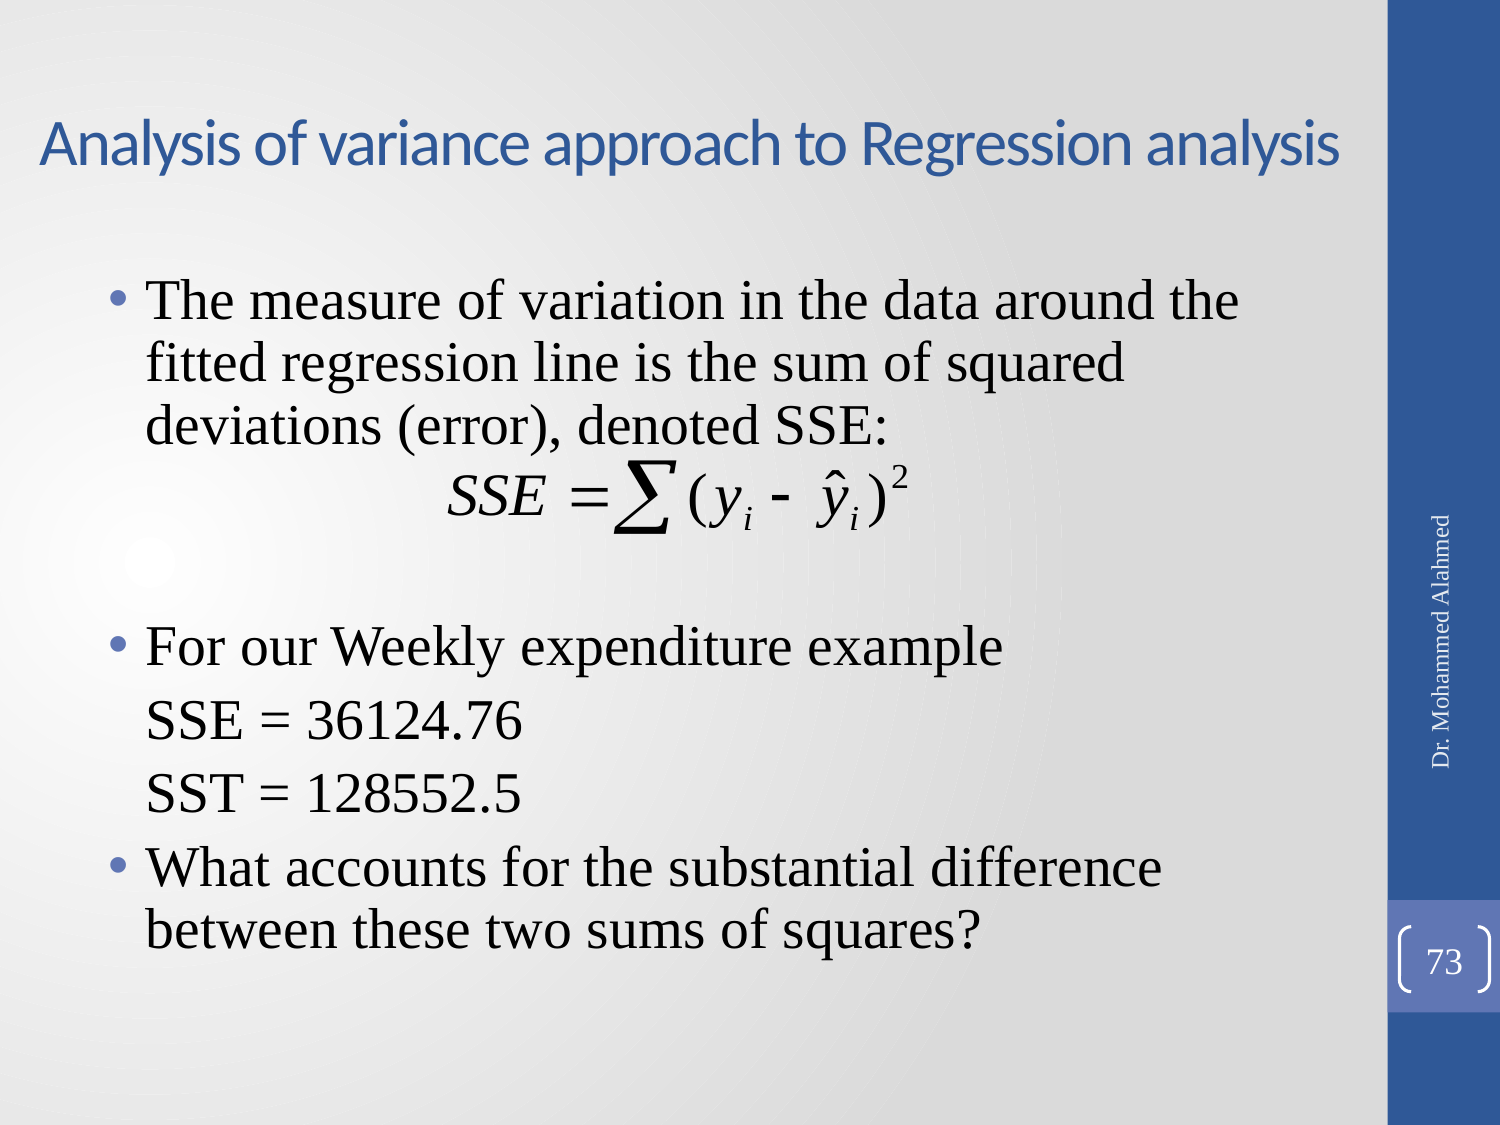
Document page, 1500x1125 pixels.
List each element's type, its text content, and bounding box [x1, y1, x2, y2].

list The measure of variation in the data around the fitted regression line is the sum of squared deviations (error), denoted SSE: For our Weekly expenditure example SSE = 36124.76 SST = 128552.5 What accounts for the substantial difference between these two sums of squares? [75, 262, 1325, 1050]
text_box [436, 449, 925, 551]
title Analysis of variance approach to Regression analysis [24, 45, 1375, 233]
slide_number 73 [1397, 925, 1492, 994]
footer Dr. Mohammed Alahmed [1408, 500, 1469, 889]
